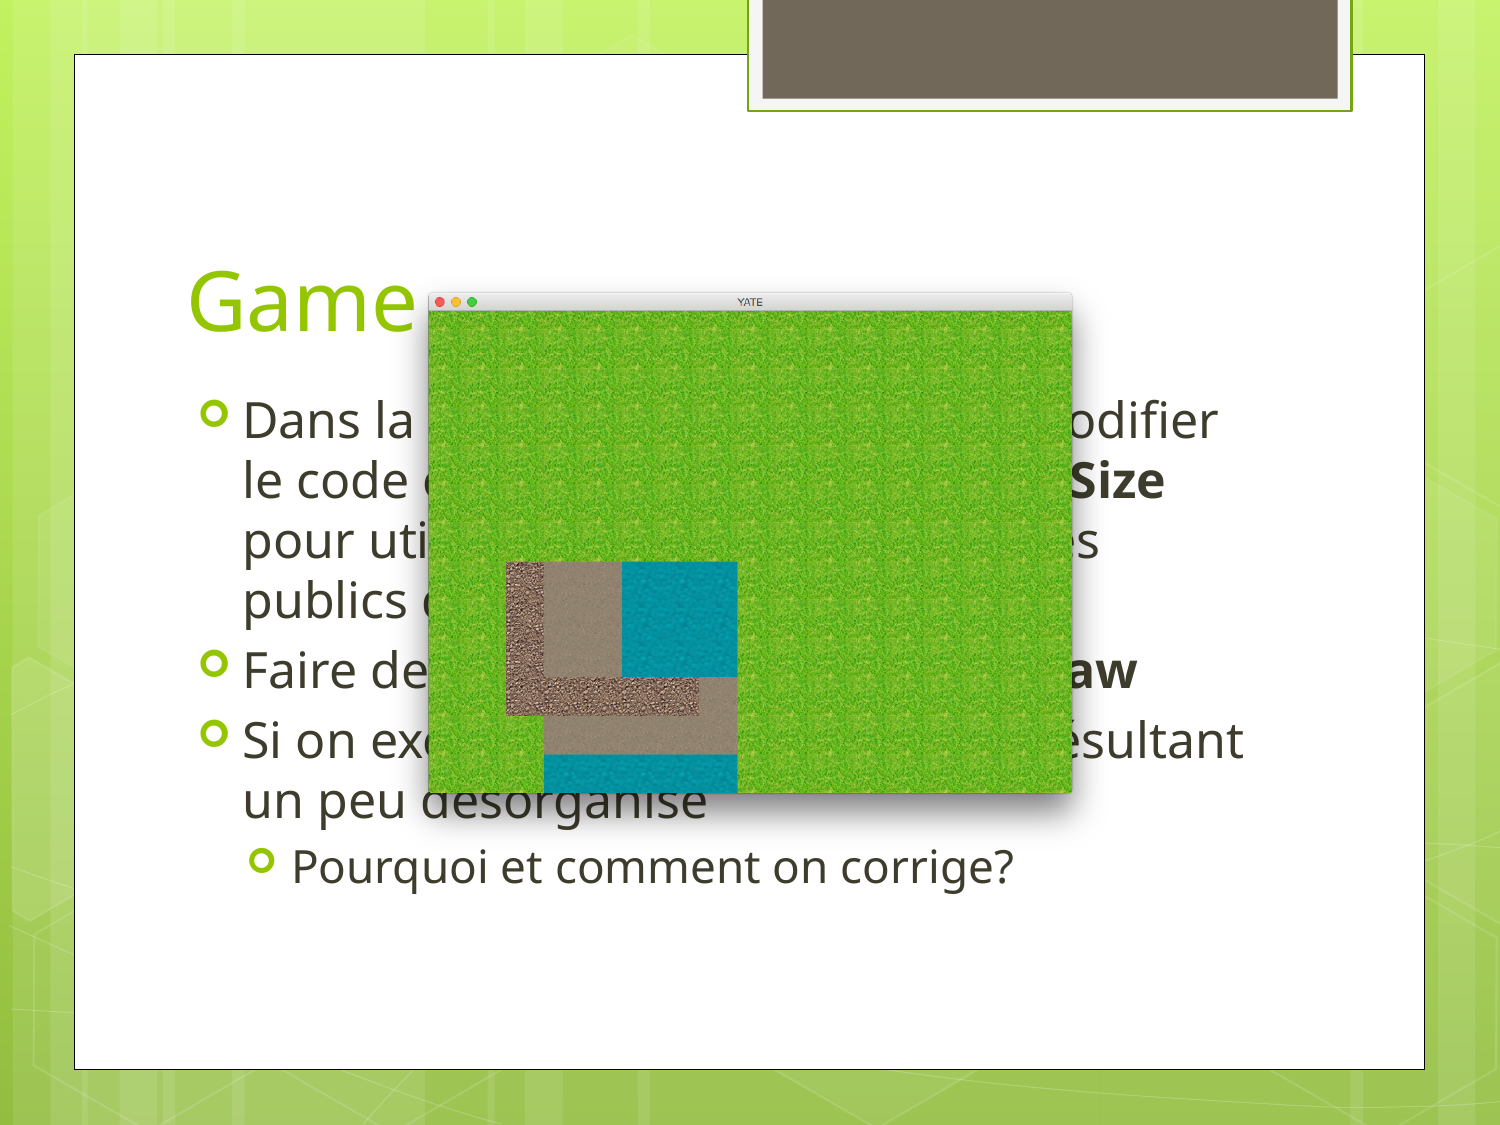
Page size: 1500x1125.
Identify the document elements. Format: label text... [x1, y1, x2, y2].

picture [383, 267, 1117, 858]
title Game [171, 168, 1324, 357]
list Dans la méthode update du jeu, modifier le code où est utilisé la variable tileSize pour utiliser les nouvelles propriétés publics de Tile Faire de même pour la méthode draw Si on exécute, on devrait avoir un résultant un peu désorganisé Pourquoi et comment on corrige? [171, 381, 1283, 957]
